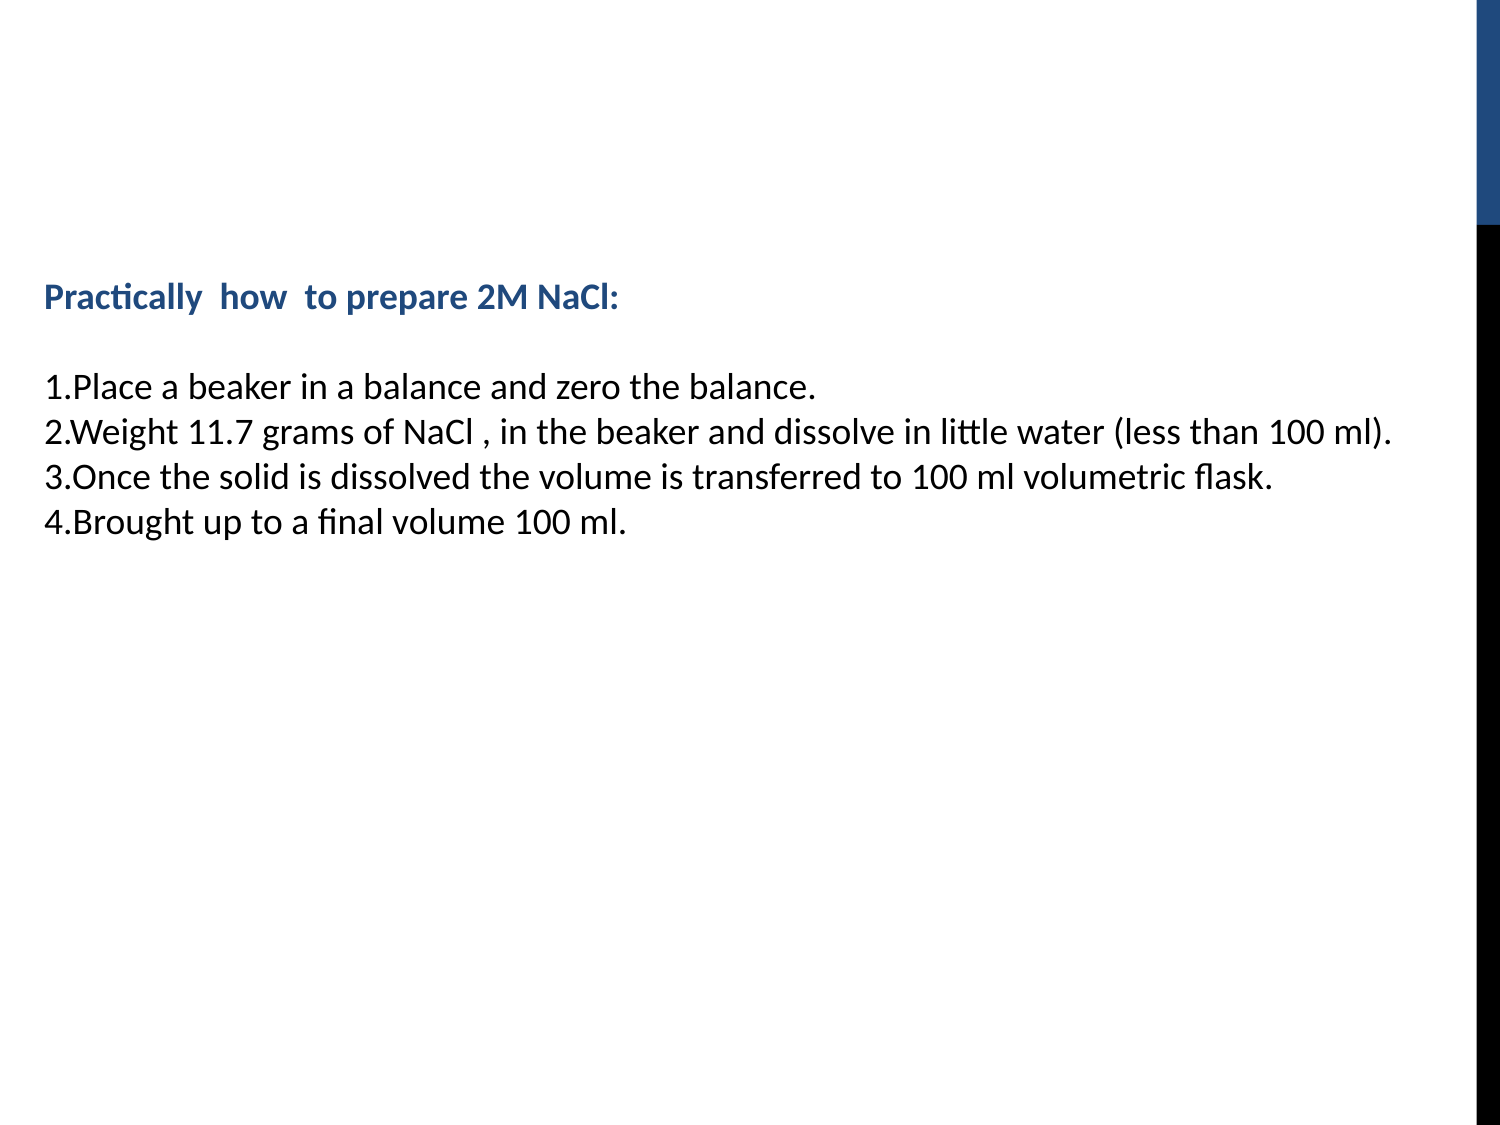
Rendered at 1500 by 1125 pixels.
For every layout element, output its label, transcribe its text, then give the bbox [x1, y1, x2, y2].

text_box Practically how to prepare 2M NaCl: 1.Place a beaker in a balance and zero the balance. 2.Weight 11.7 grams of NaCl , in the beaker and dissolve in little water (less than 100 ml). 3.Once the solid is dissolved the volume is transferred to 100 ml volumetric flask. 4.Brought up to a final volume 100 ml. [29, 219, 1447, 550]
